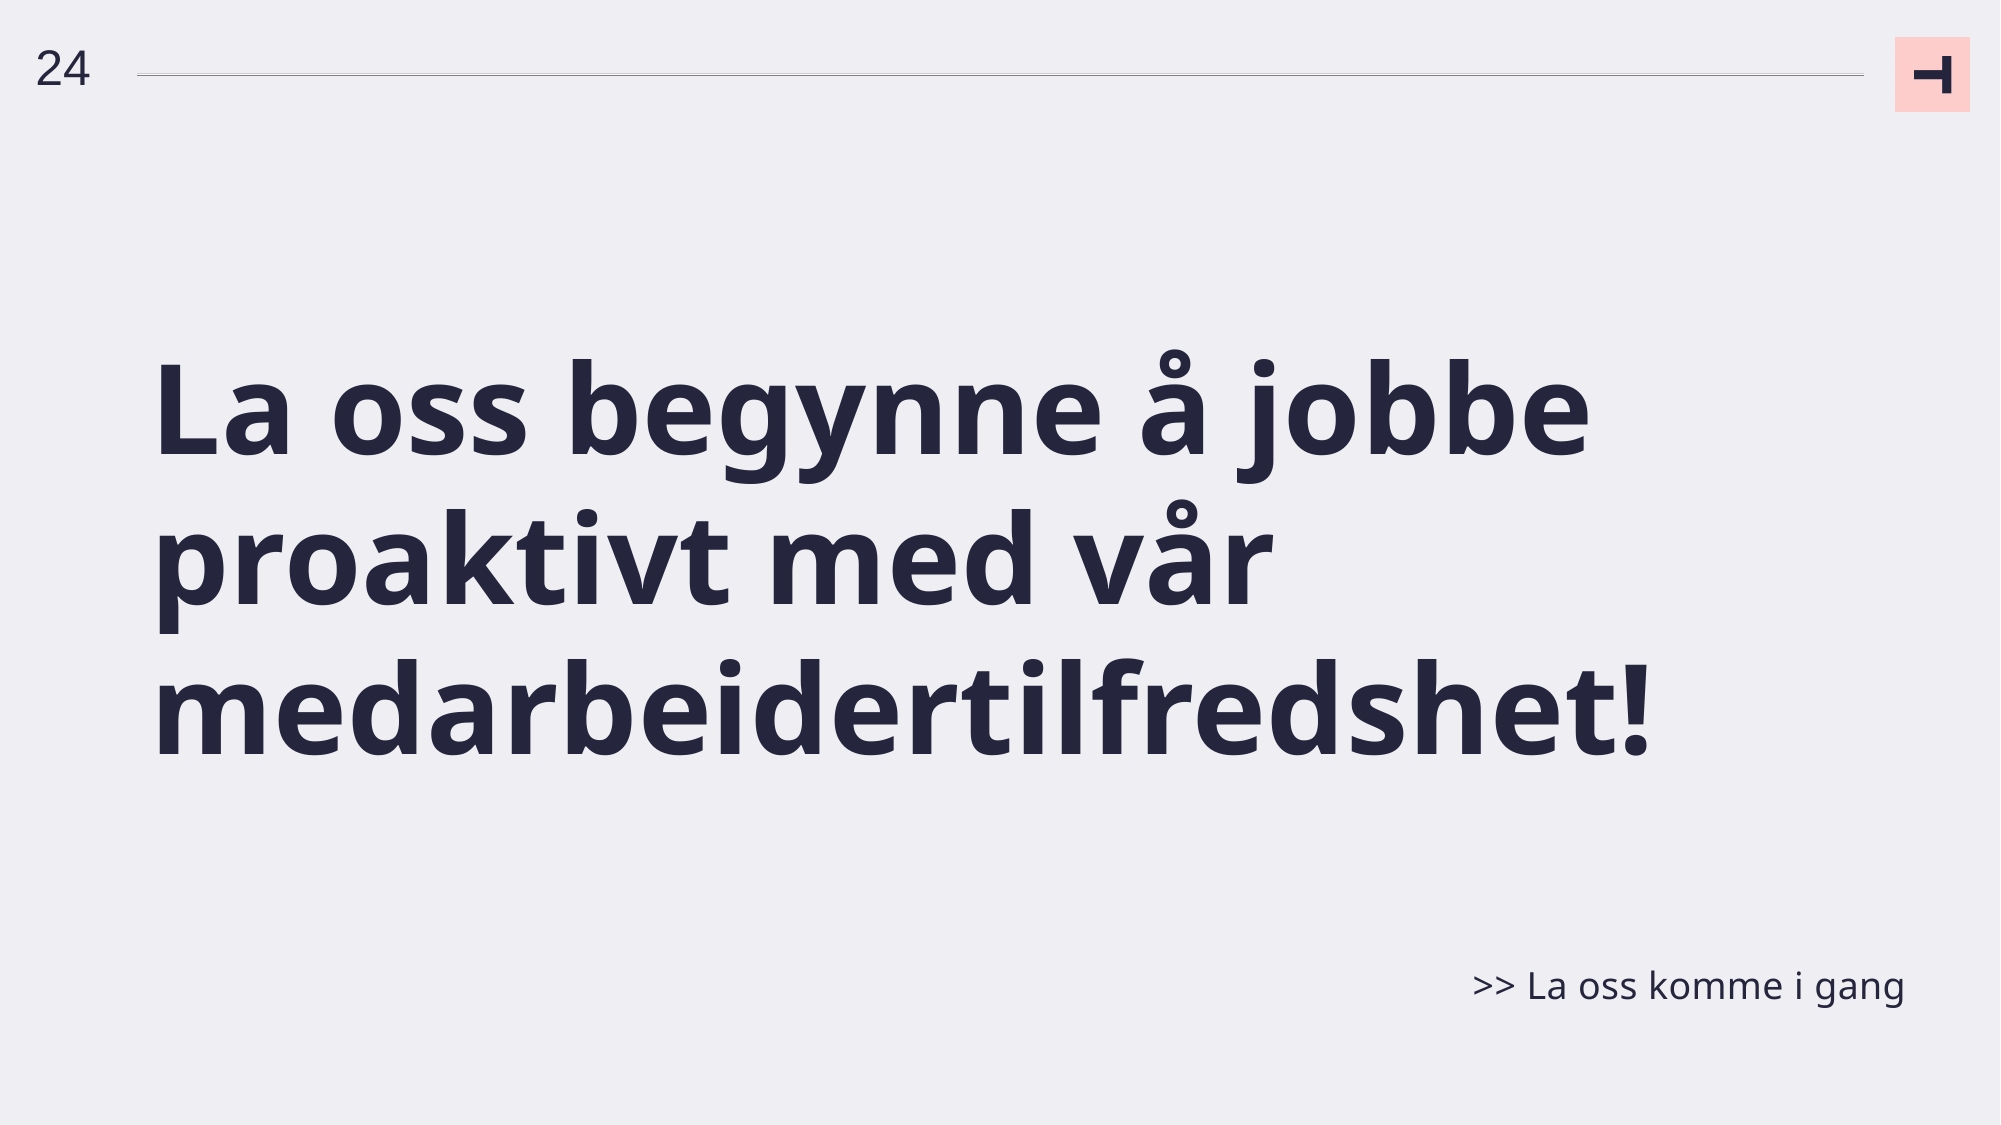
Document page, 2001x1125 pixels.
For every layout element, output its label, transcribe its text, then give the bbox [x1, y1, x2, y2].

text_box >> La oss komme i gang [1472, 948, 2000, 1008]
text_box La oss begynne å jobbe proaktivt med vår medarbeidertilfredshet! [150, 487, 1964, 621]
picture [1895, 37, 1970, 112]
slide_number 24 [35, 35, 138, 96]
